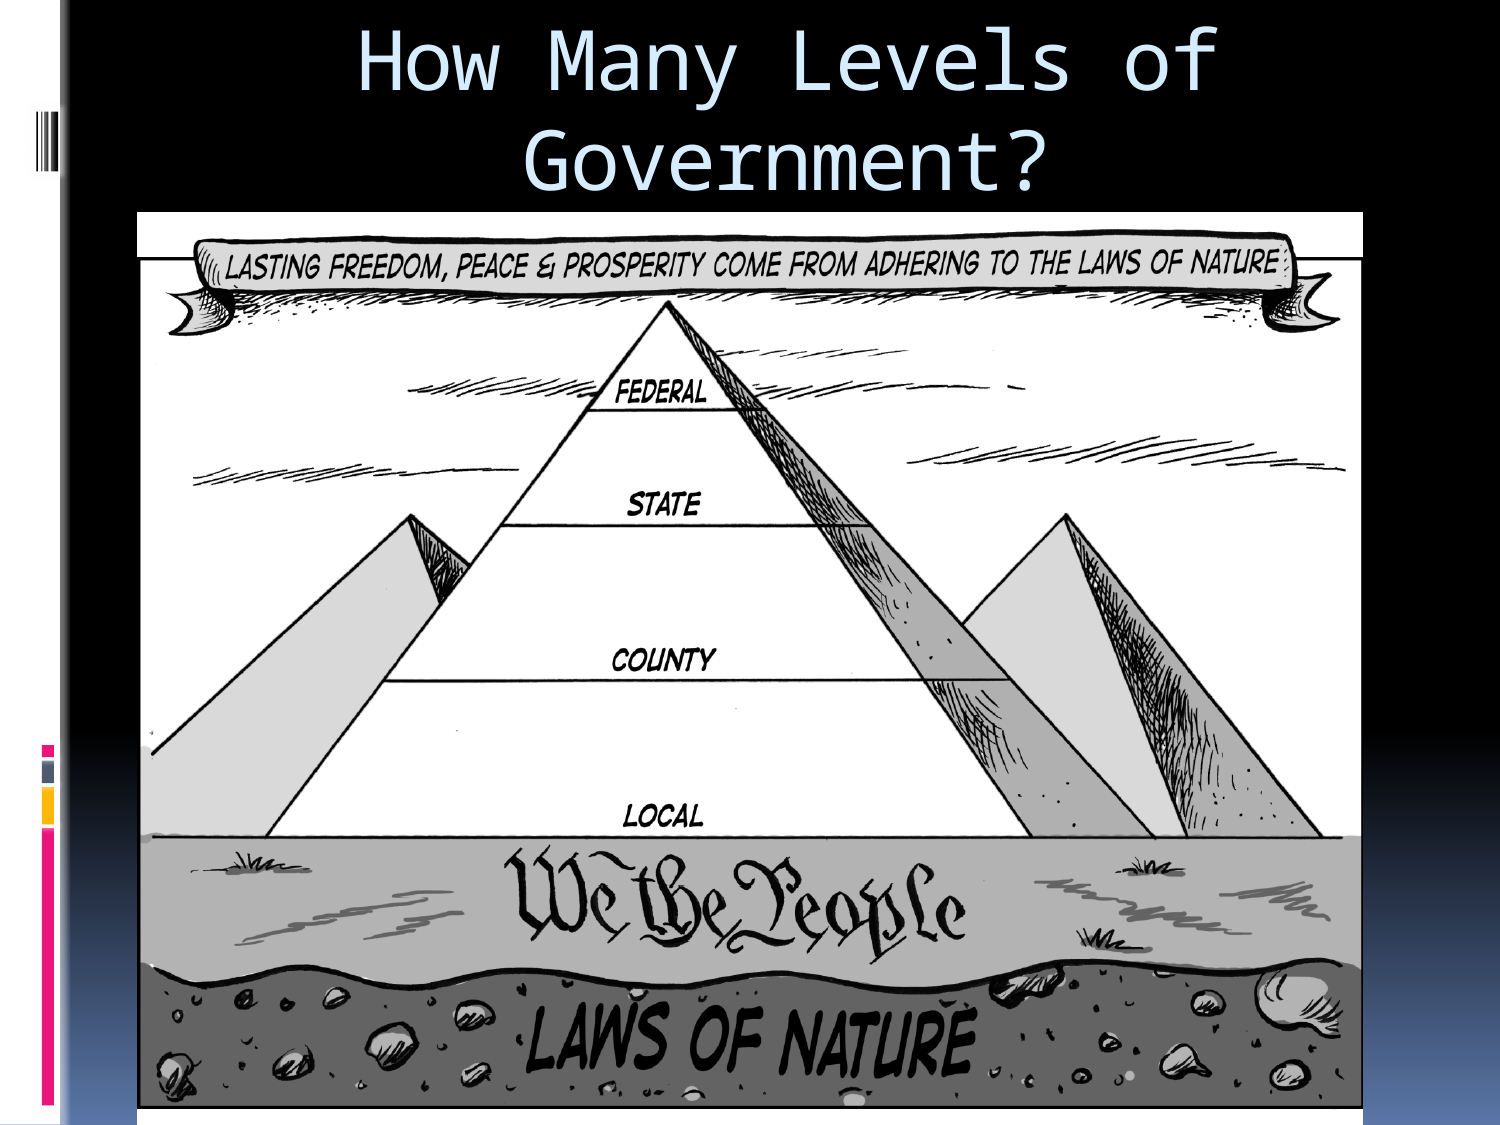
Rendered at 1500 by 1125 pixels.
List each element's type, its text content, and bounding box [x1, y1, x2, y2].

picture [137, 212, 1363, 1125]
title How Many Levels of Government? [150, 0, 1425, 234]
